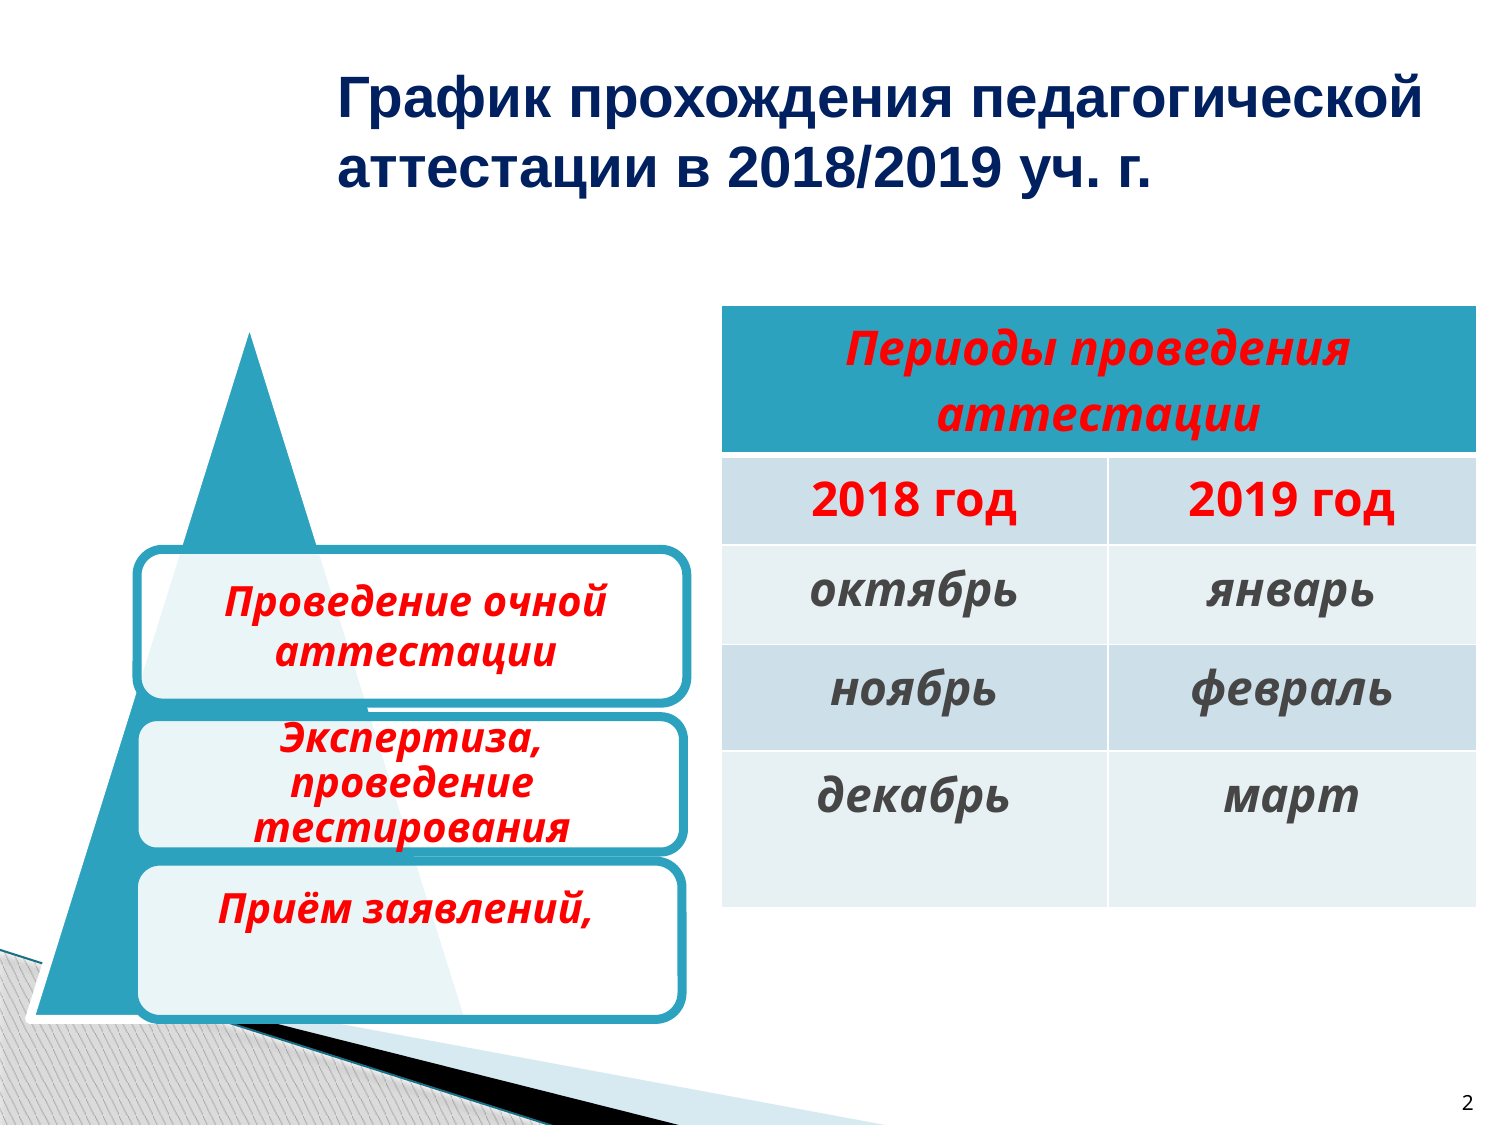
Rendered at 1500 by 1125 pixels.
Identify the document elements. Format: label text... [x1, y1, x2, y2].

title График прохождения педагогической аттестации в 2018/2019 уч. г. [322, 35, 1495, 223]
table_cell октябрь [722, 546, 1107, 644]
table_cell ноябрь [722, 645, 1107, 750]
table_cell 2018 год [722, 458, 1107, 544]
table_cell февраль [1109, 645, 1476, 750]
table_cell январь [1109, 546, 1476, 644]
table_cell декабрь [722, 752, 1107, 907]
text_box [0, 316, 698, 1020]
table_cell 2019 год [1109, 458, 1476, 544]
table_header Периоды проведения аттестации [722, 306, 1476, 452]
table_cell март [1109, 752, 1476, 907]
slide_number 2 [1138, 1065, 1489, 1125]
